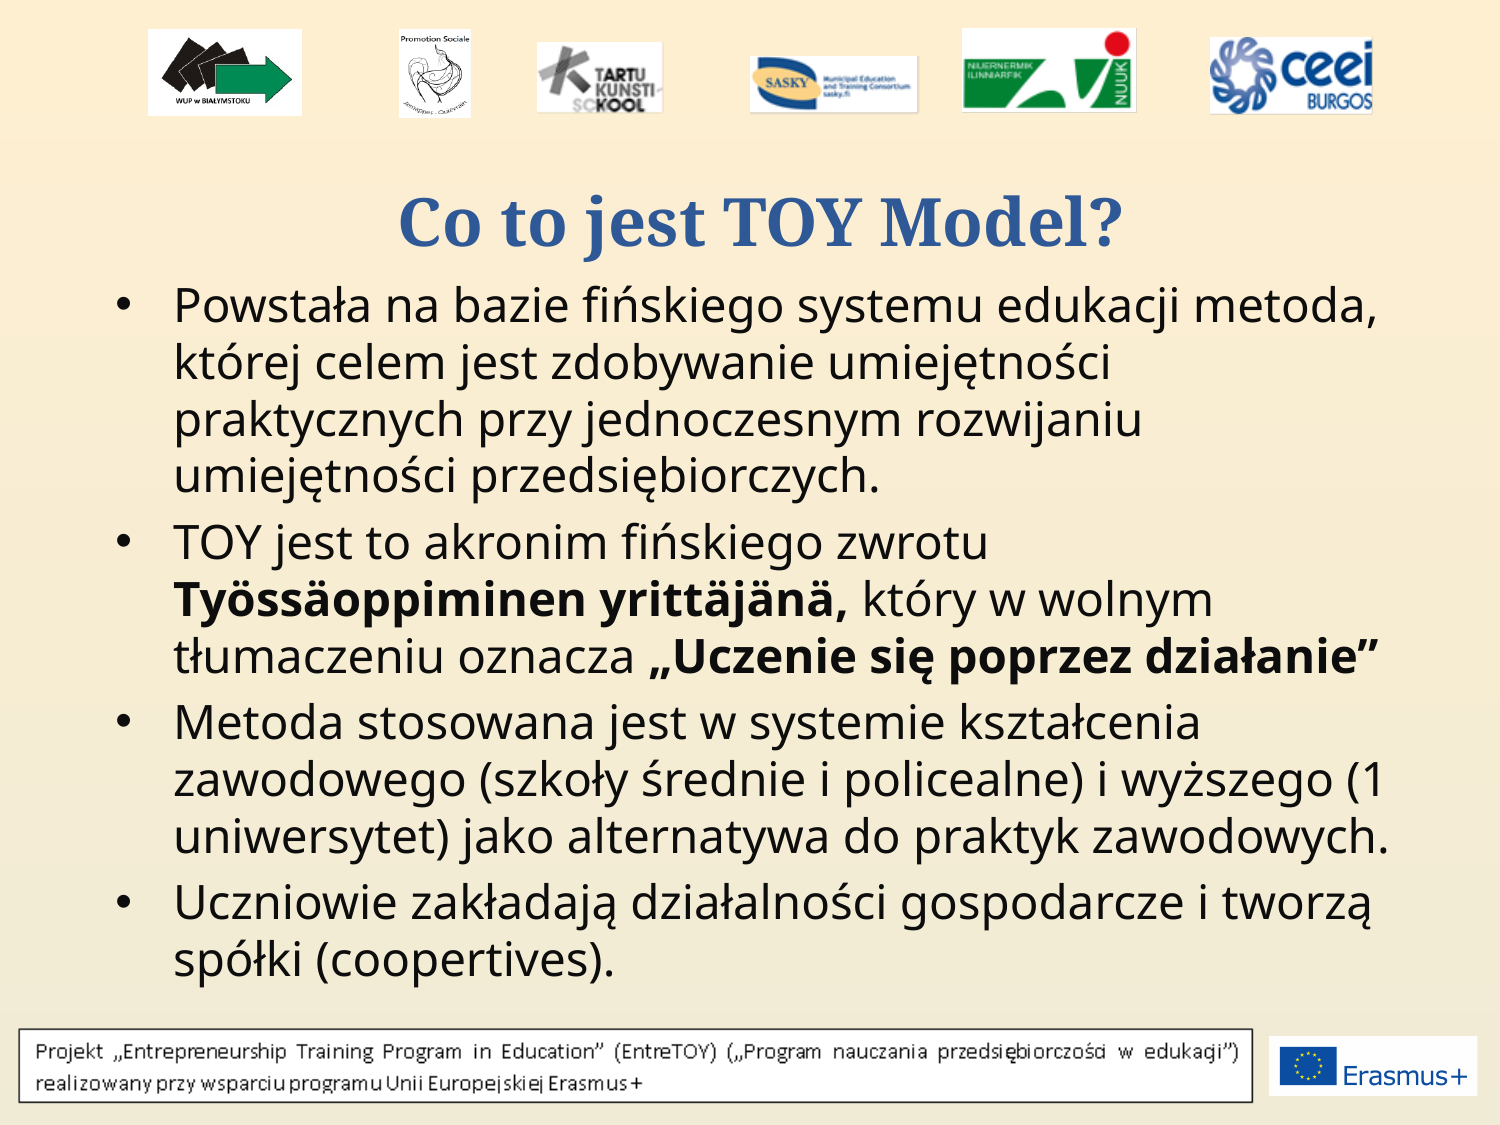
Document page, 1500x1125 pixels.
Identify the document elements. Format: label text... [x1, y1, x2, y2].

picture [537, 42, 668, 118]
title Co to jest TOY Model? [100, 137, 1424, 267]
picture [1210, 37, 1374, 116]
picture [962, 28, 1140, 116]
picture [399, 29, 471, 118]
picture [750, 56, 921, 116]
picture [148, 29, 302, 116]
list Powstała na bazie fińskiego systemu edukacji metoda, której celem jest zdobywanie umiejętności praktycznych przy jednoczesnym rozwijaniu umiejętności przedsiębiorczych. TOY jest to akronim fińskiego zwrotu Työssäoppiminen yrittäjänä, który w wolnym tłumaczeniu oznacza „Uczenie się poprzez działanie” Metoda stosowana jest w systemie kształcenia zawodowego (szkoły średnie i policealne) i wyższego (1 uniwersytet) jako alternatywa do praktyk zawodowych. Uczniowie zakładają działalności gospodarcze i tworzą spółki (coopertives). [100, 267, 1425, 1005]
picture [17, 1027, 1255, 1105]
